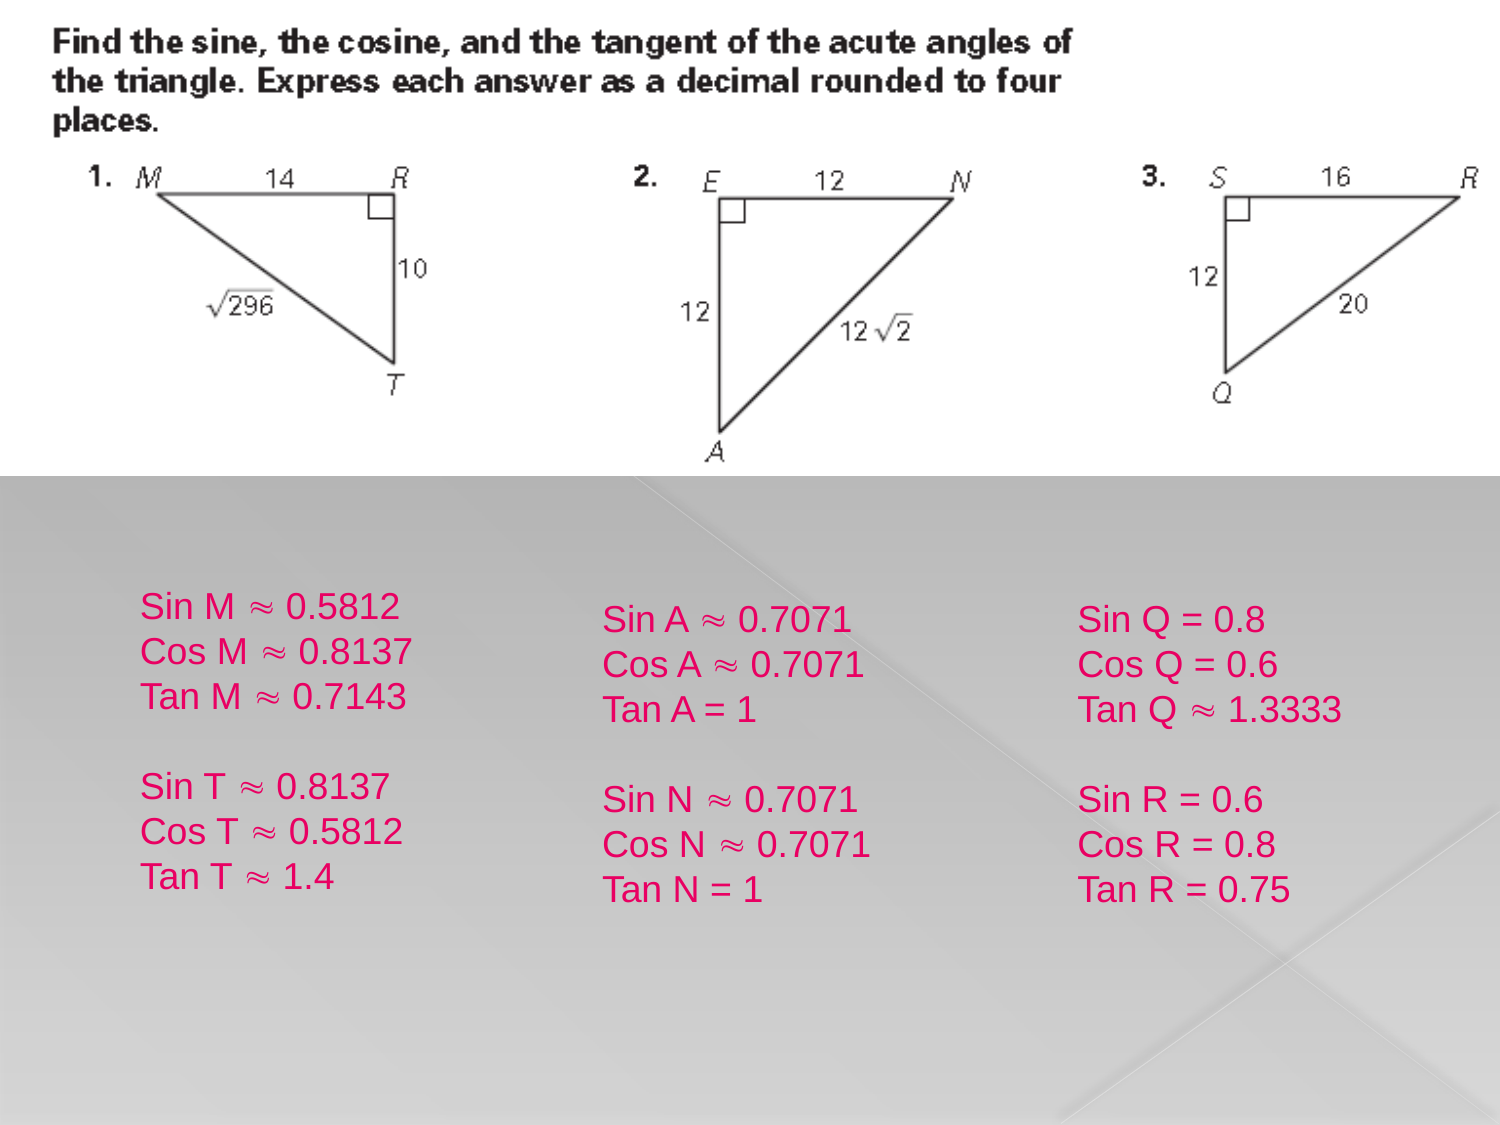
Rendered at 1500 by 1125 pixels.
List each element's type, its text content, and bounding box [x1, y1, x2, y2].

text_box Sin Q = 0.8 Cos Q = 0.6 Tan Q  1.3333 Sin R = 0.6 Cos R = 0.8 Tan R = 0.75 [1062, 587, 1438, 918]
text_box Sin A  0.7071 Cos A  0.7071 Tan A = 1 Sin N  0.7071 Cos N  0.7071 Tan N = 1 [587, 587, 963, 918]
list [0, 0, 1500, 476]
text_box Sin M  0.5812 Cos M  0.8137 Tan M  0.7143 Sin T  0.8137 Cos T  0.5812 Tan T  1.4 [124, 574, 500, 905]
